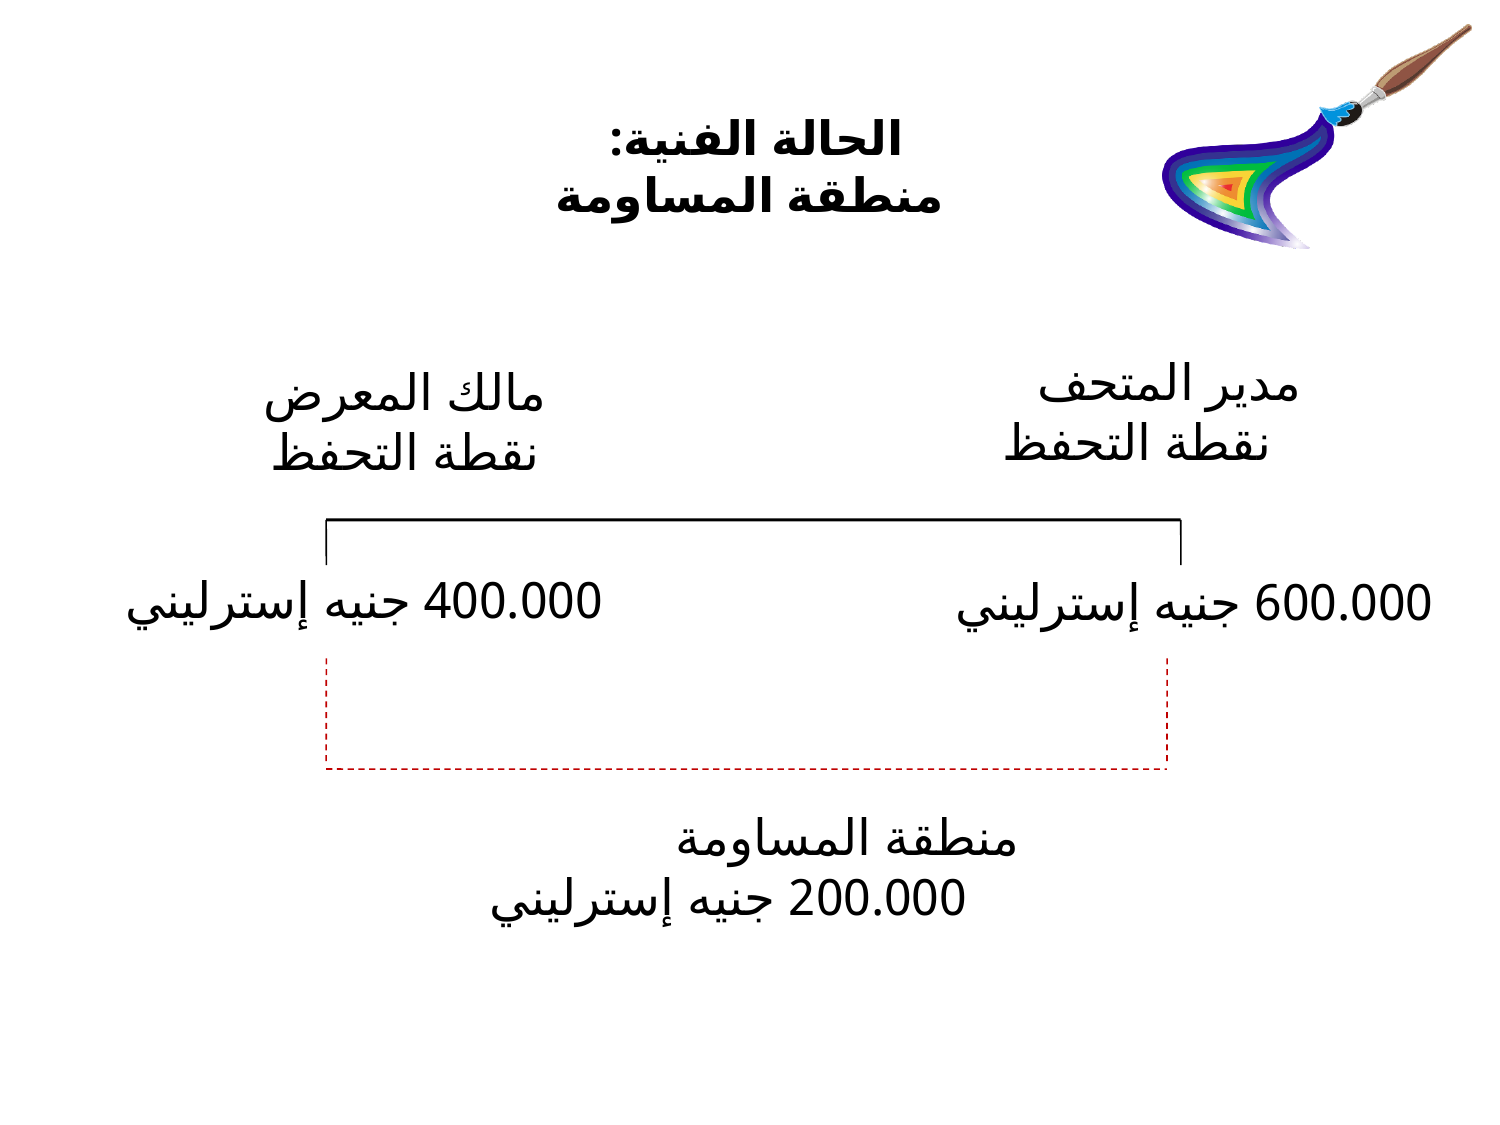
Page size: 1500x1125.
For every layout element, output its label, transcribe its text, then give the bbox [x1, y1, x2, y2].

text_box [245, 342, 1363, 935]
picture [1162, 24, 1472, 249]
title الحالة الفنية: منطقة المساومة [75, 99, 1425, 288]
